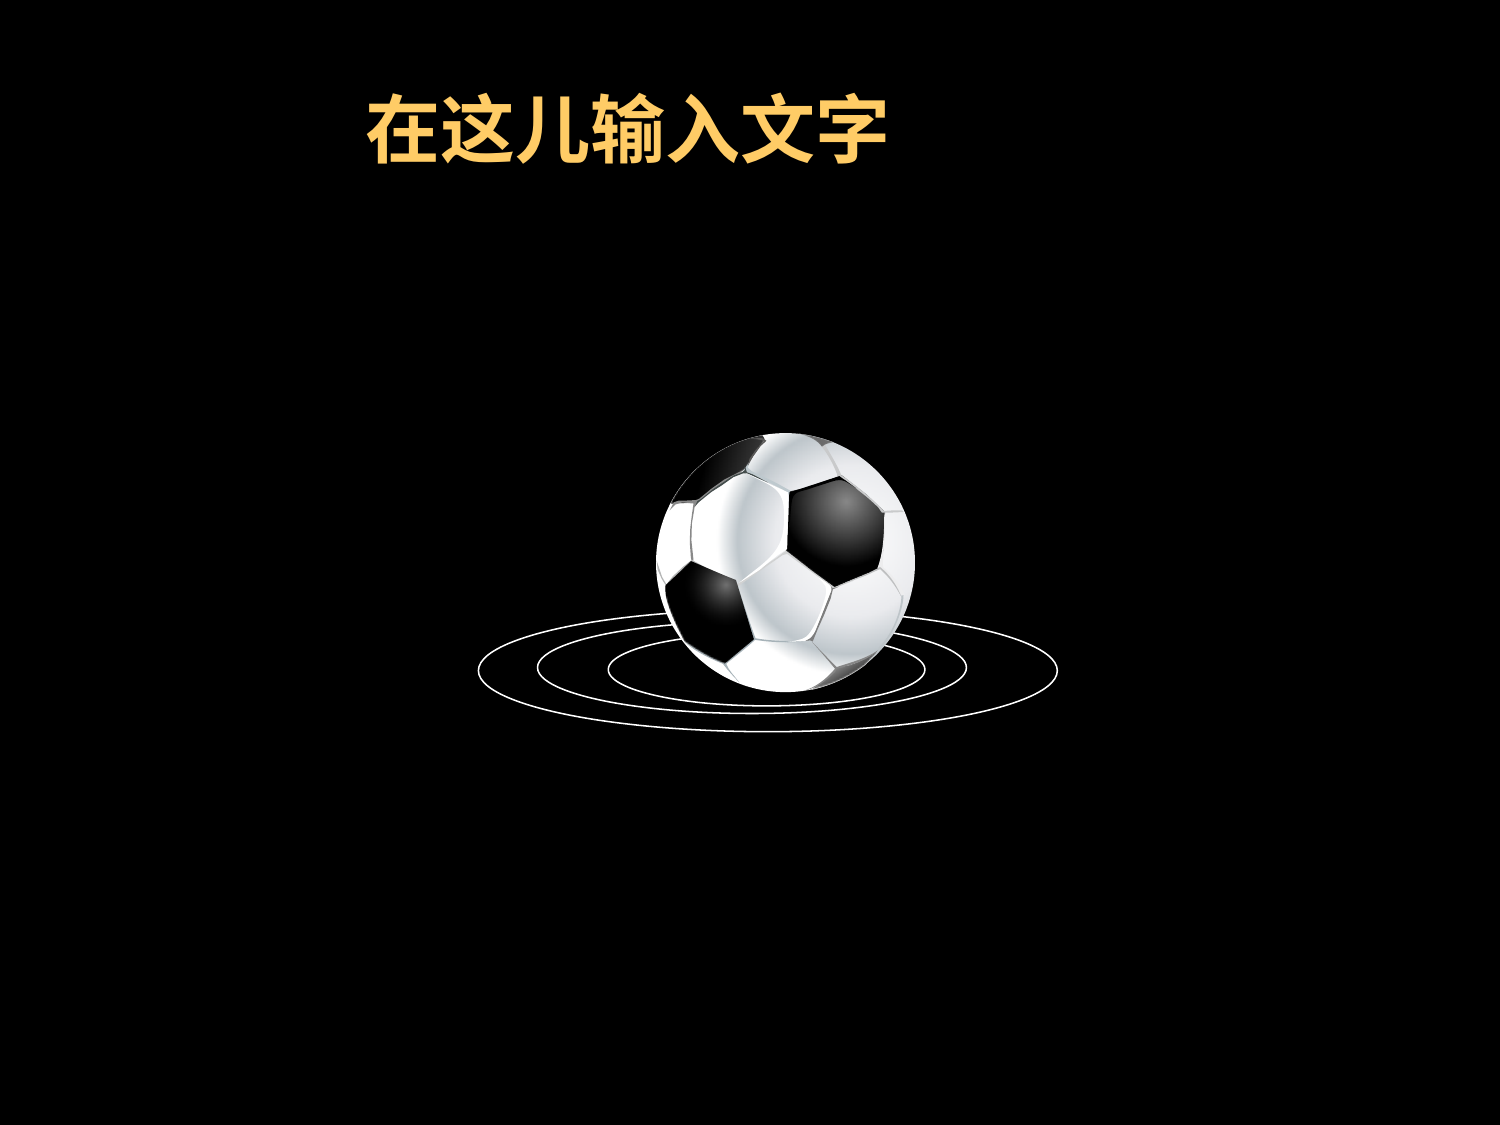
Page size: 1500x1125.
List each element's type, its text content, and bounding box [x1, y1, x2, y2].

picture [655, 432, 915, 693]
text_box [478, 614, 1058, 732]
text_box 在这儿输入文字 [350, 75, 906, 181]
